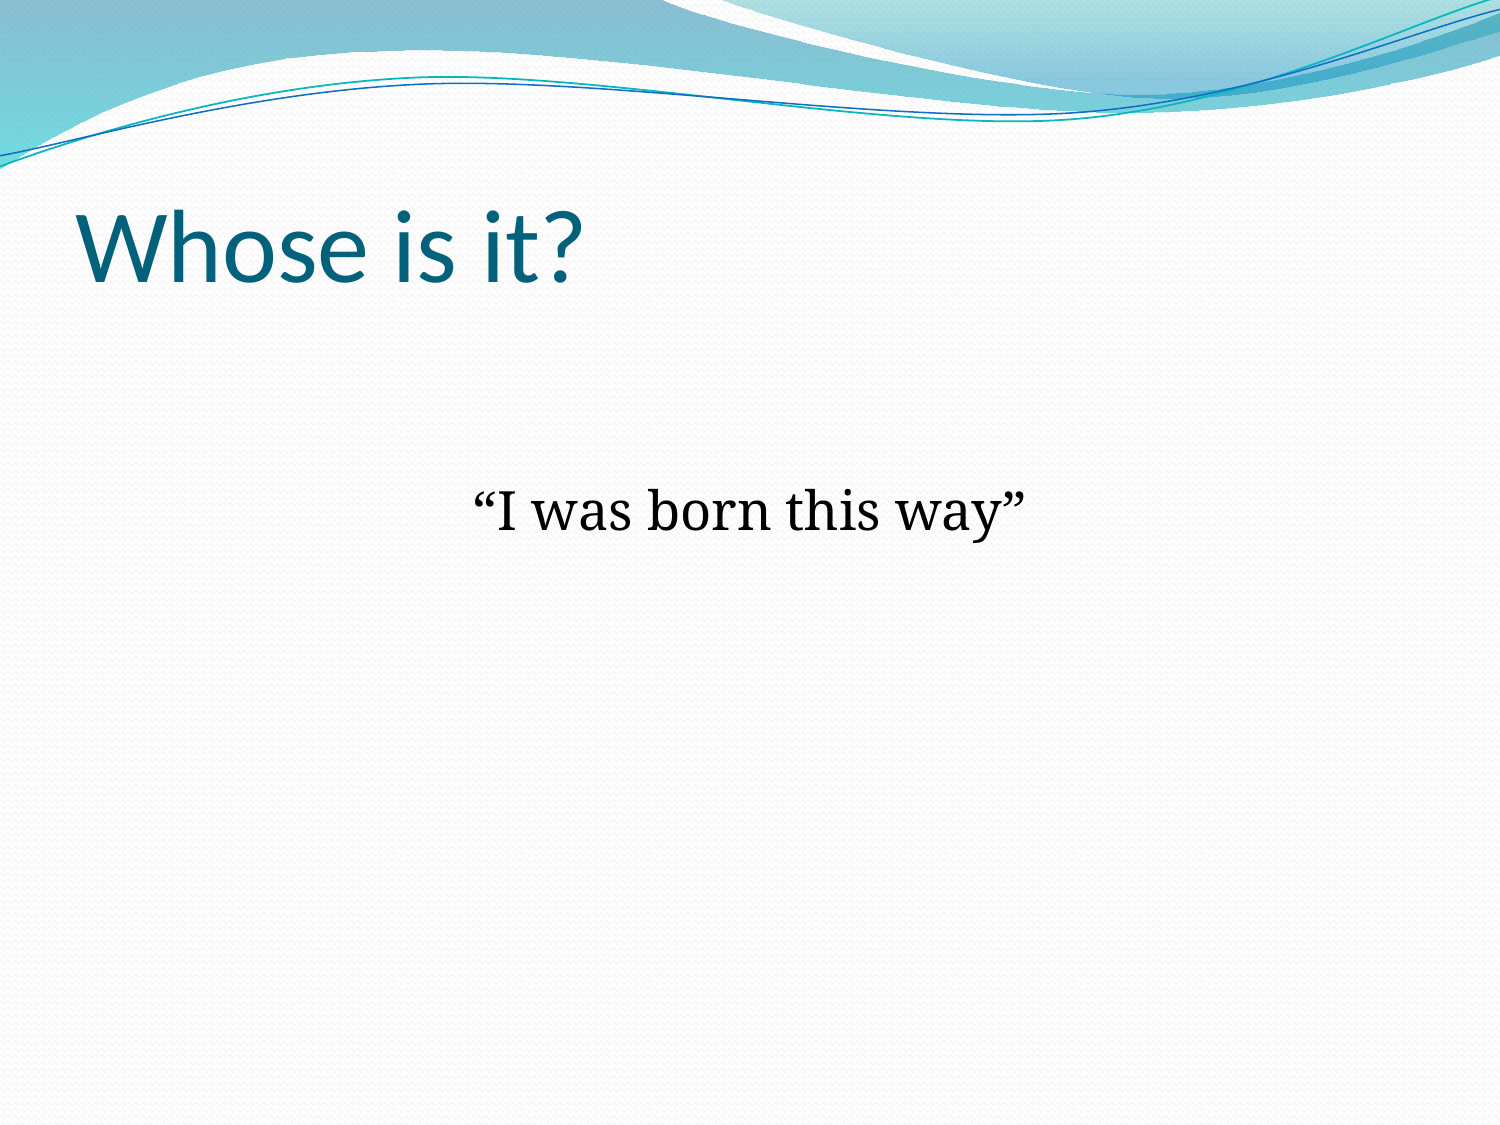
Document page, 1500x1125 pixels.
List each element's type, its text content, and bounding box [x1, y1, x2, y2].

title Whose is it? [74, 115, 1426, 304]
list “I was born this way” [74, 317, 1426, 1038]
